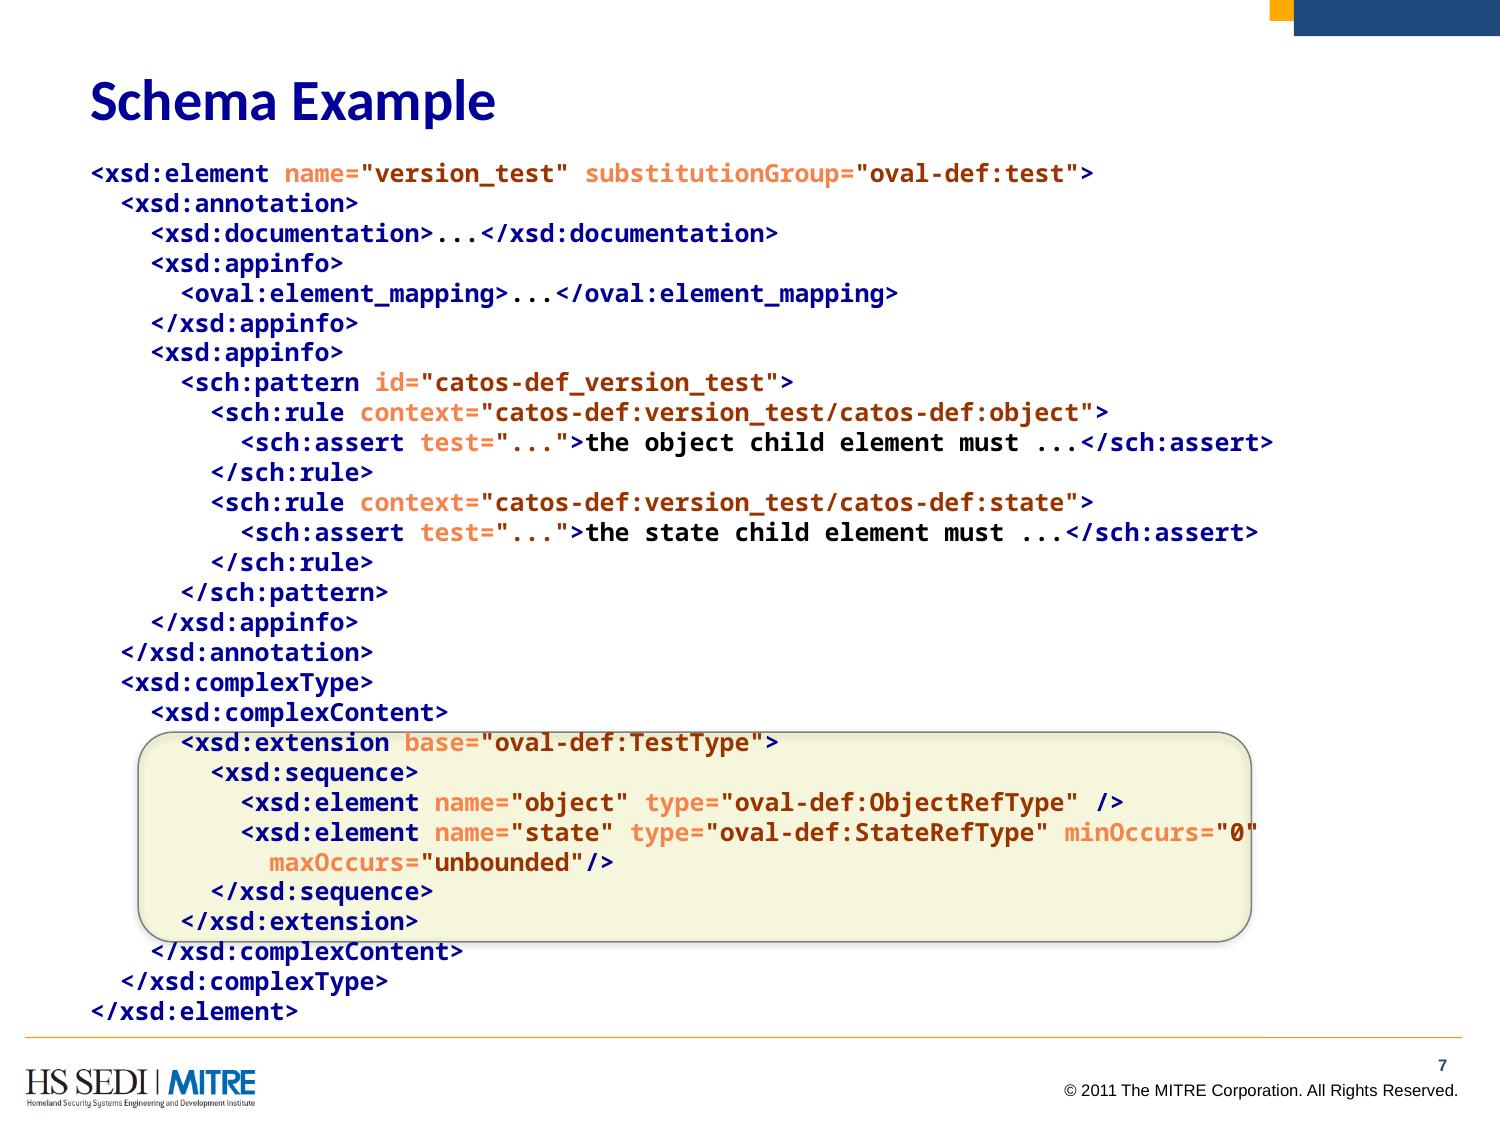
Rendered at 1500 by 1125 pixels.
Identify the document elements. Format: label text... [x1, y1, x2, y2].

picture [20, 1058, 271, 1122]
title Schema Example [74, 62, 1488, 149]
slide_number 6 [1374, 1049, 1463, 1076]
text_box <xsd:element name="version_test" substitutionGroup="oval-def:test"> <xsd:annotation> <xsd:documentation>...</xsd:documentation> <xsd:appinfo> <oval:element_mapping>...</oval:element_mapping> </xsd:appinfo> <xsd:appinfo> <sch:pattern id="catos-def_version_test"> <sch:rule context="catos-def:version_test/catos-def:object"> <sch:assert test="...">the object child element must ...</sch:assert> </sch:rule> <sch:rule context="catos-def:version_test/catos-def:state"> <sch:assert test="...">the state child element must ...</sch:assert> </sch:rule> </sch:pattern> </xsd:appinfo> </xsd:annotation> <xsd:complexType> <xsd:complexContent> <xsd:extension base="oval-def:TestType"> <xsd:sequence> <xsd:element name="object" type="oval-def:ObjectRefType" /> <xsd:element name="state" type="oval-def:StateRefType" minOccurs="0" maxOccurs="unbounded"/> </xsd:sequence> </xsd:extension> </xsd:complexContent> </xsd:complexType> </xsd:element> [74, 149, 1500, 995]
